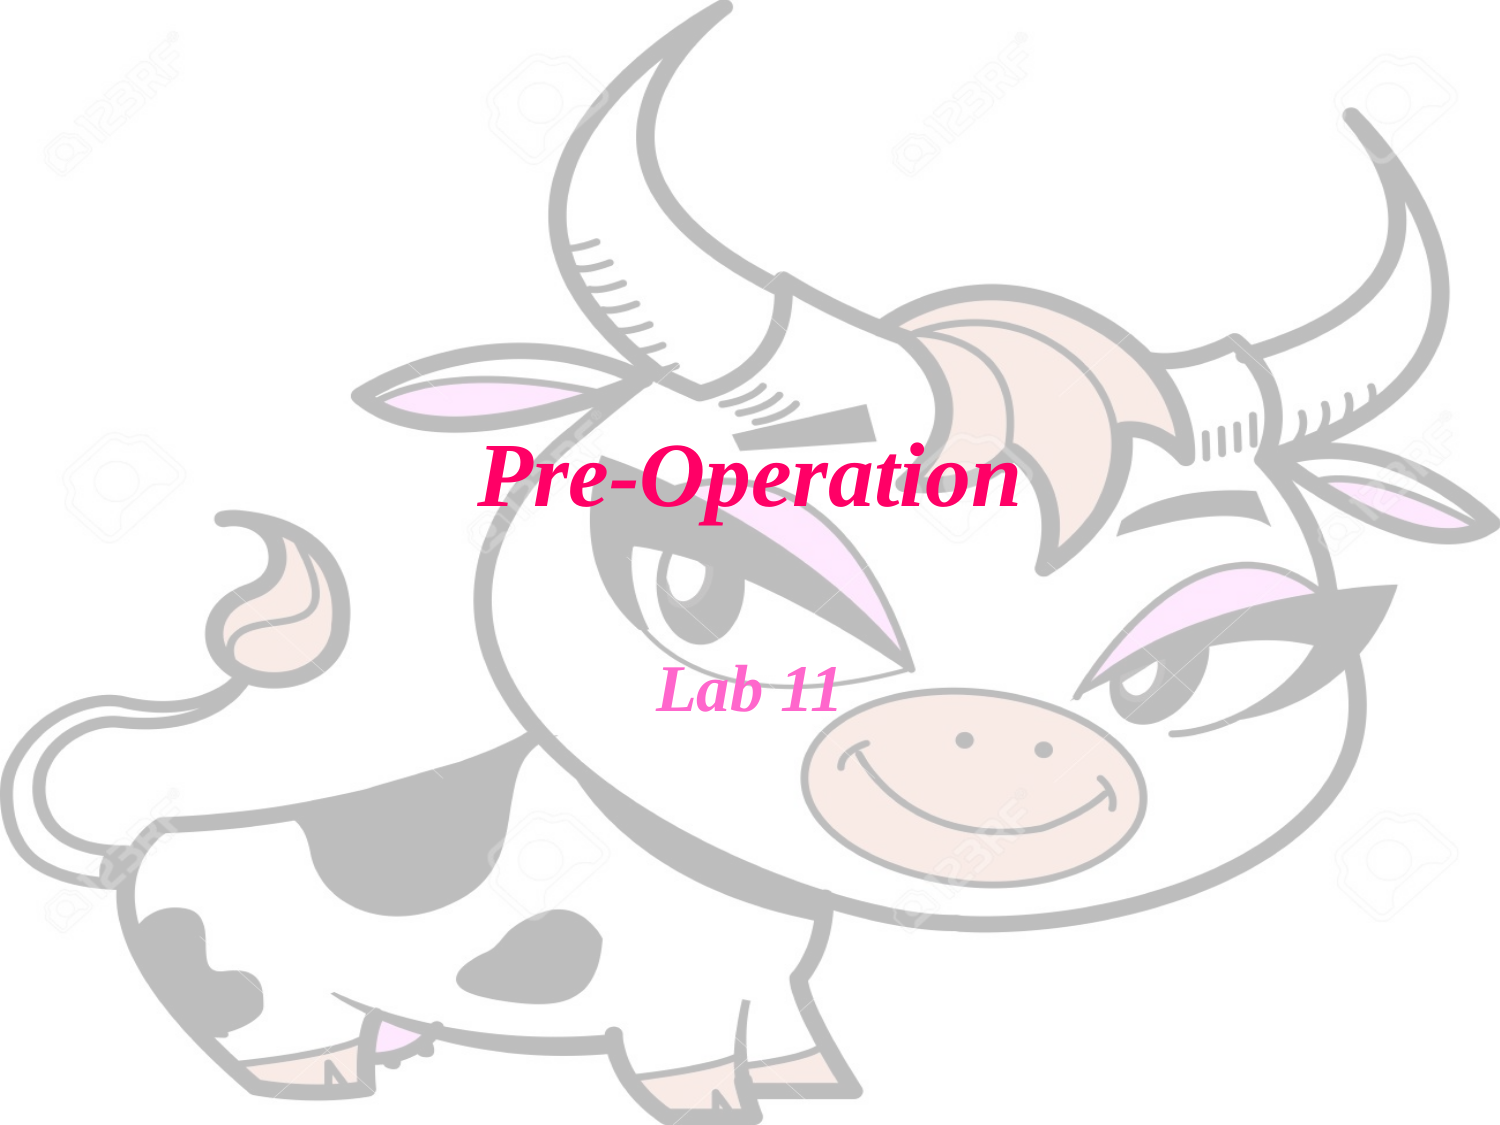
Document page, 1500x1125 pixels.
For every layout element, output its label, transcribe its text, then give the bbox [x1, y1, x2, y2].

title Pre-Operation [112, 349, 1388, 591]
subtitle Lab 11 [225, 637, 1275, 925]
